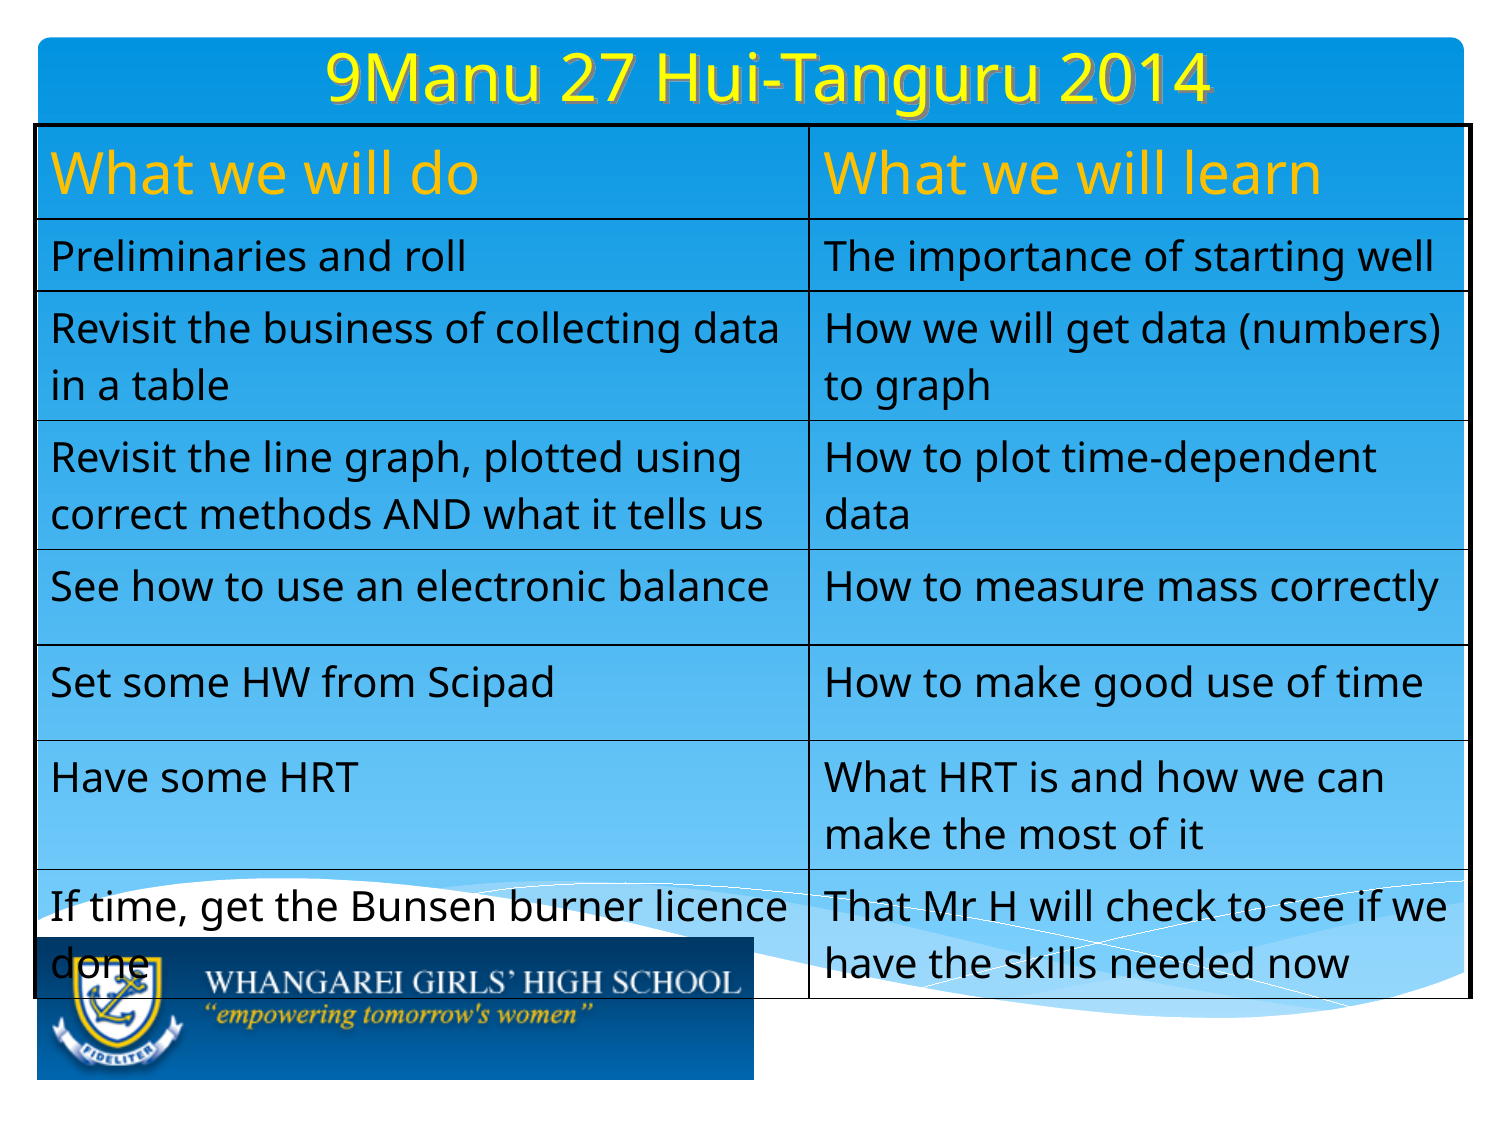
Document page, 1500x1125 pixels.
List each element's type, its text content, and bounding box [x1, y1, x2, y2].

table_cell What HRT is and how we can make the most of it [810, 741, 1468, 869]
table_cell Set some HW from Scipad [37, 646, 808, 740]
table_cell Have some HRT [37, 741, 808, 869]
table_cell See how to use an electronic balance [37, 550, 808, 644]
picture [37, 937, 754, 1080]
table_cell Revisit the line graph, plotted using correct methods AND what it tells us [37, 421, 808, 549]
table_header What we will learn [810, 127, 1468, 218]
table_cell How we will get data (numbers) to graph [810, 292, 1468, 420]
table_cell How to measure mass correctly [810, 550, 1468, 644]
text_box 9Manu 27 Hui-Tanguru 2014 [162, 24, 1375, 123]
table_cell If time, get the Bunsen burner licence done [37, 870, 808, 998]
table_header What we will do [37, 127, 808, 218]
table_cell How to plot time-dependent data [810, 421, 1468, 549]
table_cell Preliminaries and roll [37, 220, 808, 290]
table_cell That Mr H will check to see if we have the skills needed now [810, 870, 1468, 998]
table_cell How to make good use of time [810, 646, 1468, 740]
table_cell Revisit the business of collecting data in a table [37, 292, 808, 420]
table_cell The importance of starting well [810, 220, 1468, 290]
